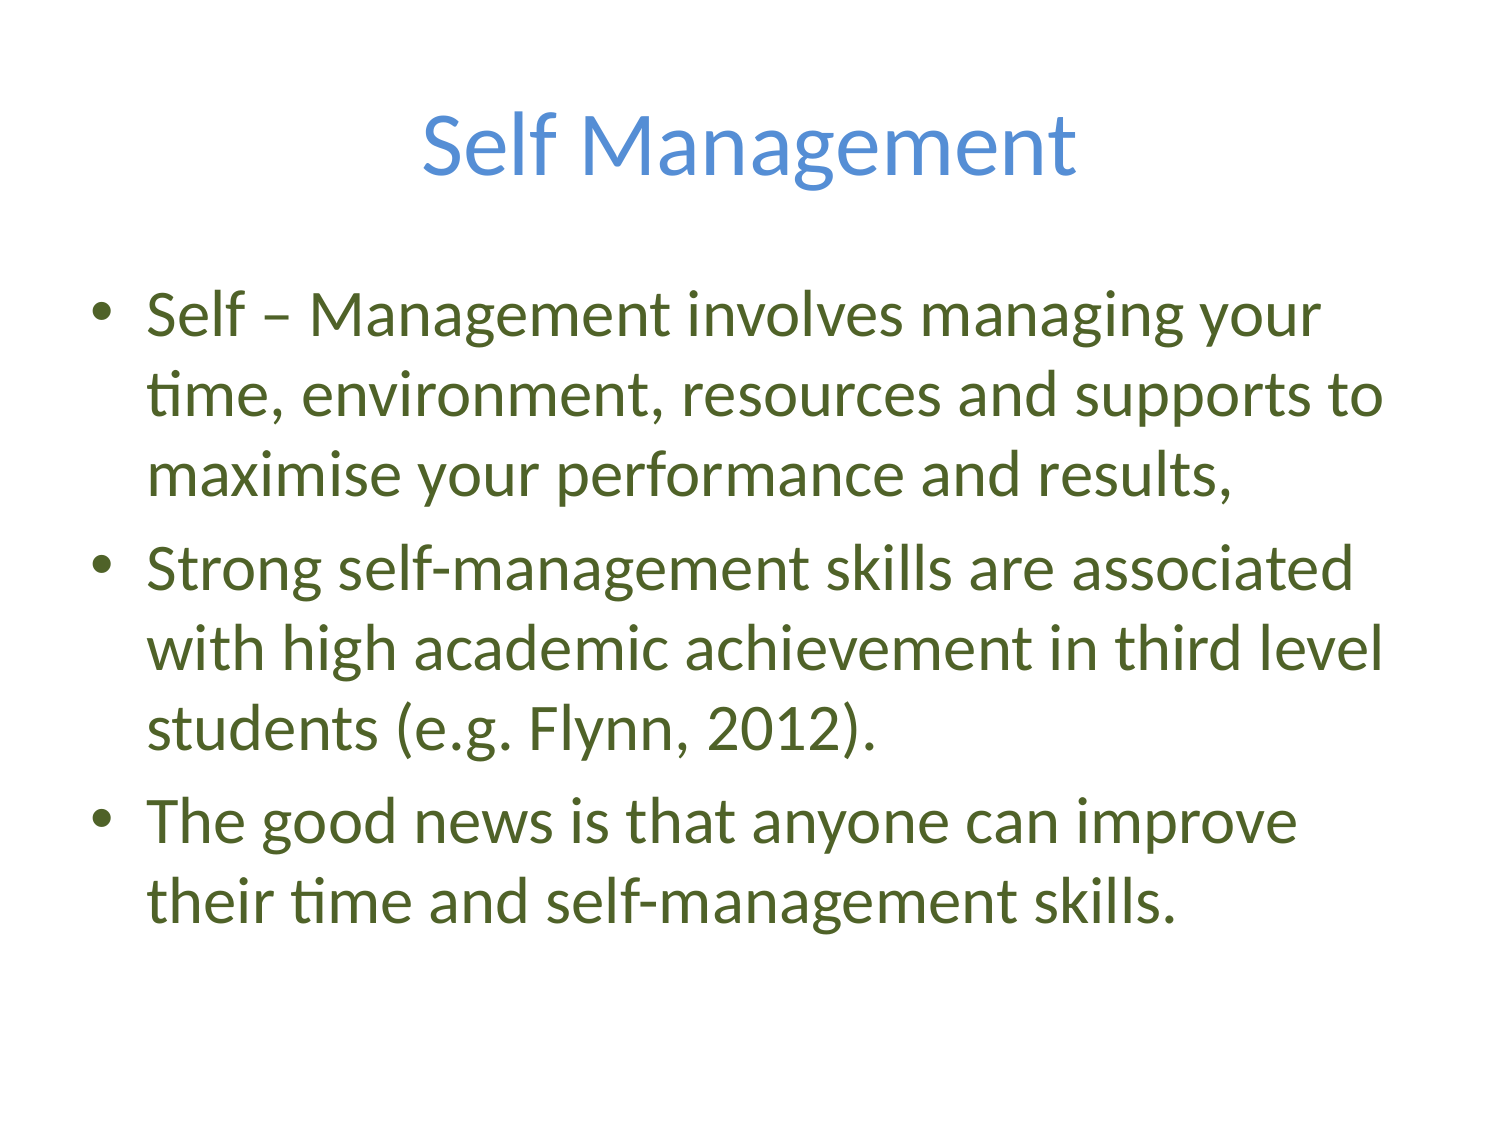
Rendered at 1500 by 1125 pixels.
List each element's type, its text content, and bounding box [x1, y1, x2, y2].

title Self Management [74, 44, 1426, 233]
list Self – Management involves managing your time, environment, resources and supports to maximise your performance and results, Strong self-management skills are associated with high academic achievement in third level students (e.g. Flynn, 2012). The good news is that anyone can improve their time and self-management skills. [74, 262, 1426, 1006]
